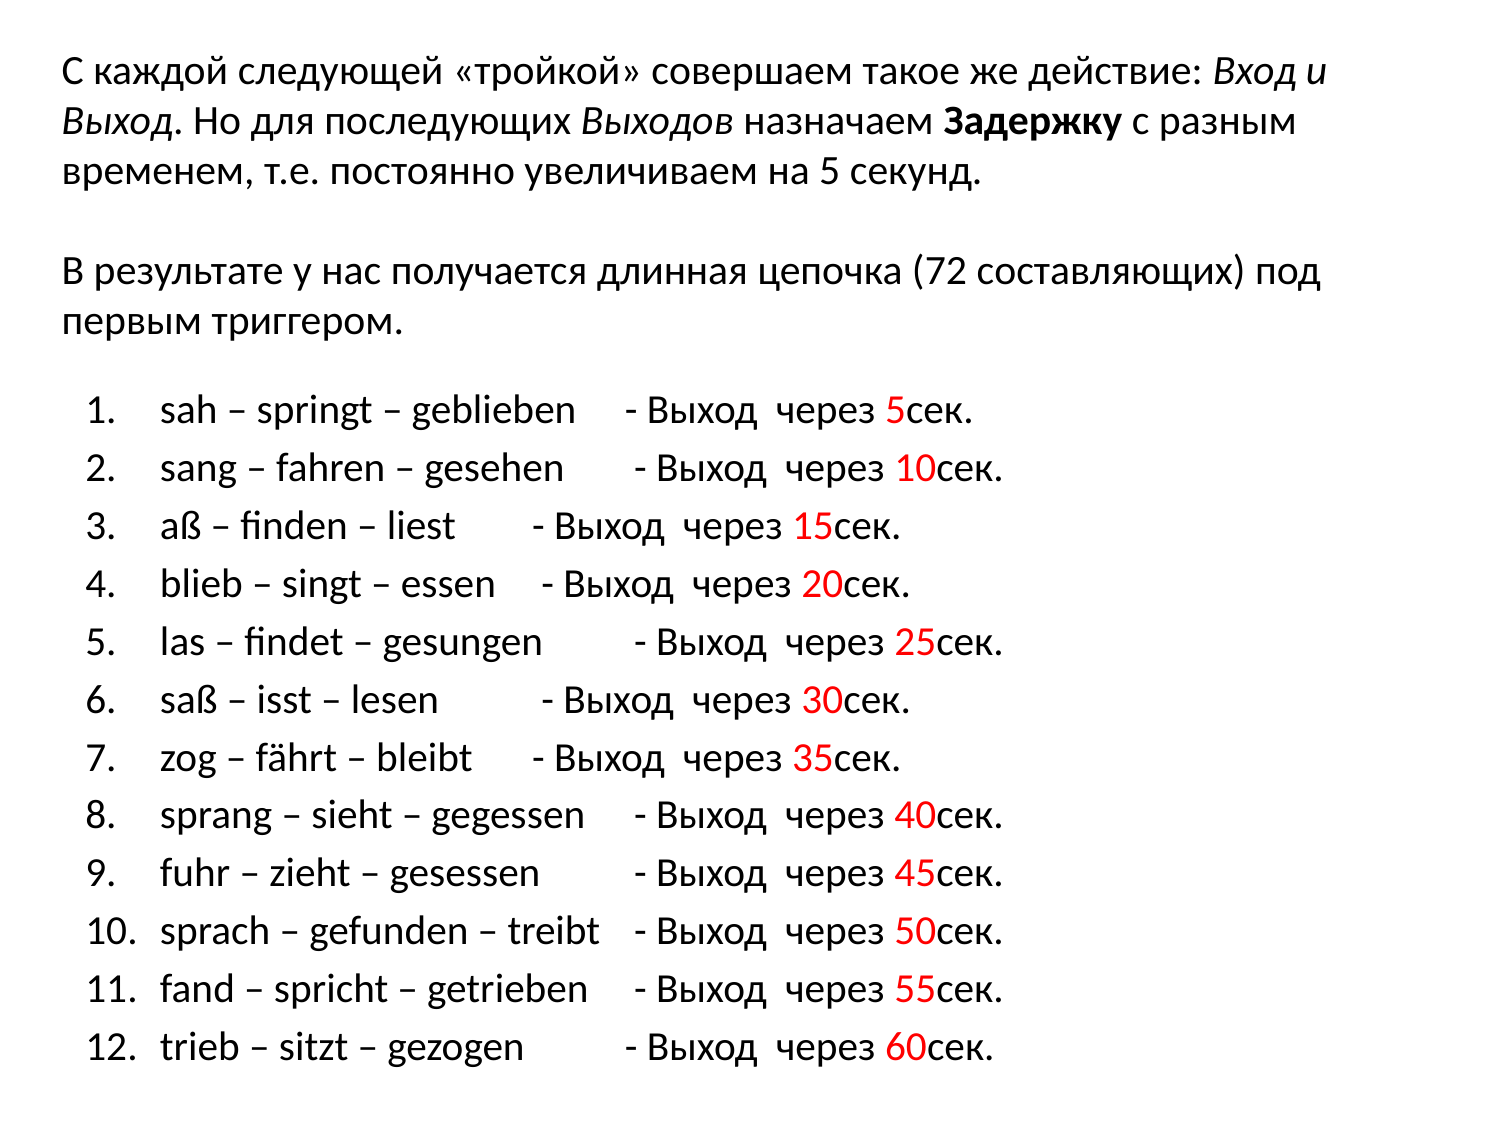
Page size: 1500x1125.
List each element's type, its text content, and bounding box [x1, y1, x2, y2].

text_box С каждой следующей «тройкой» совершаем такое же действие: Вход и Выход. Но для последующих Выходов назначаем Задержку с разным временем, т.е. постоянно увеличиваем на 5 секунд. В результате у нас получается длинная цепочка (72 составляющих) под первым триггером. [46, 35, 1465, 350]
list sah – springt – geblieben - Выход через 5сек. sang – fahren – gesehen - Выход через 10сек. aß – finden – liest - Выход через 15сек. blieb – singt – essen - Выход через 20сек. las – findet – gesungen - Выход через 25сек. saß – isst – lesen - Выход через 30сек. zog – fährt – bleibt - Выход через 35сек. sprang – sieht – gegessen - Выход через 40сек. fuhr – zieht – gesessen - Выход через 45сек. sprach – gefunden – treibt - Выход через 50сек. fand – spricht – getrieben - Выход через 55сек. trieb – sitzt – gezogen - Выход через 60сек. [70, 375, 1421, 1090]
